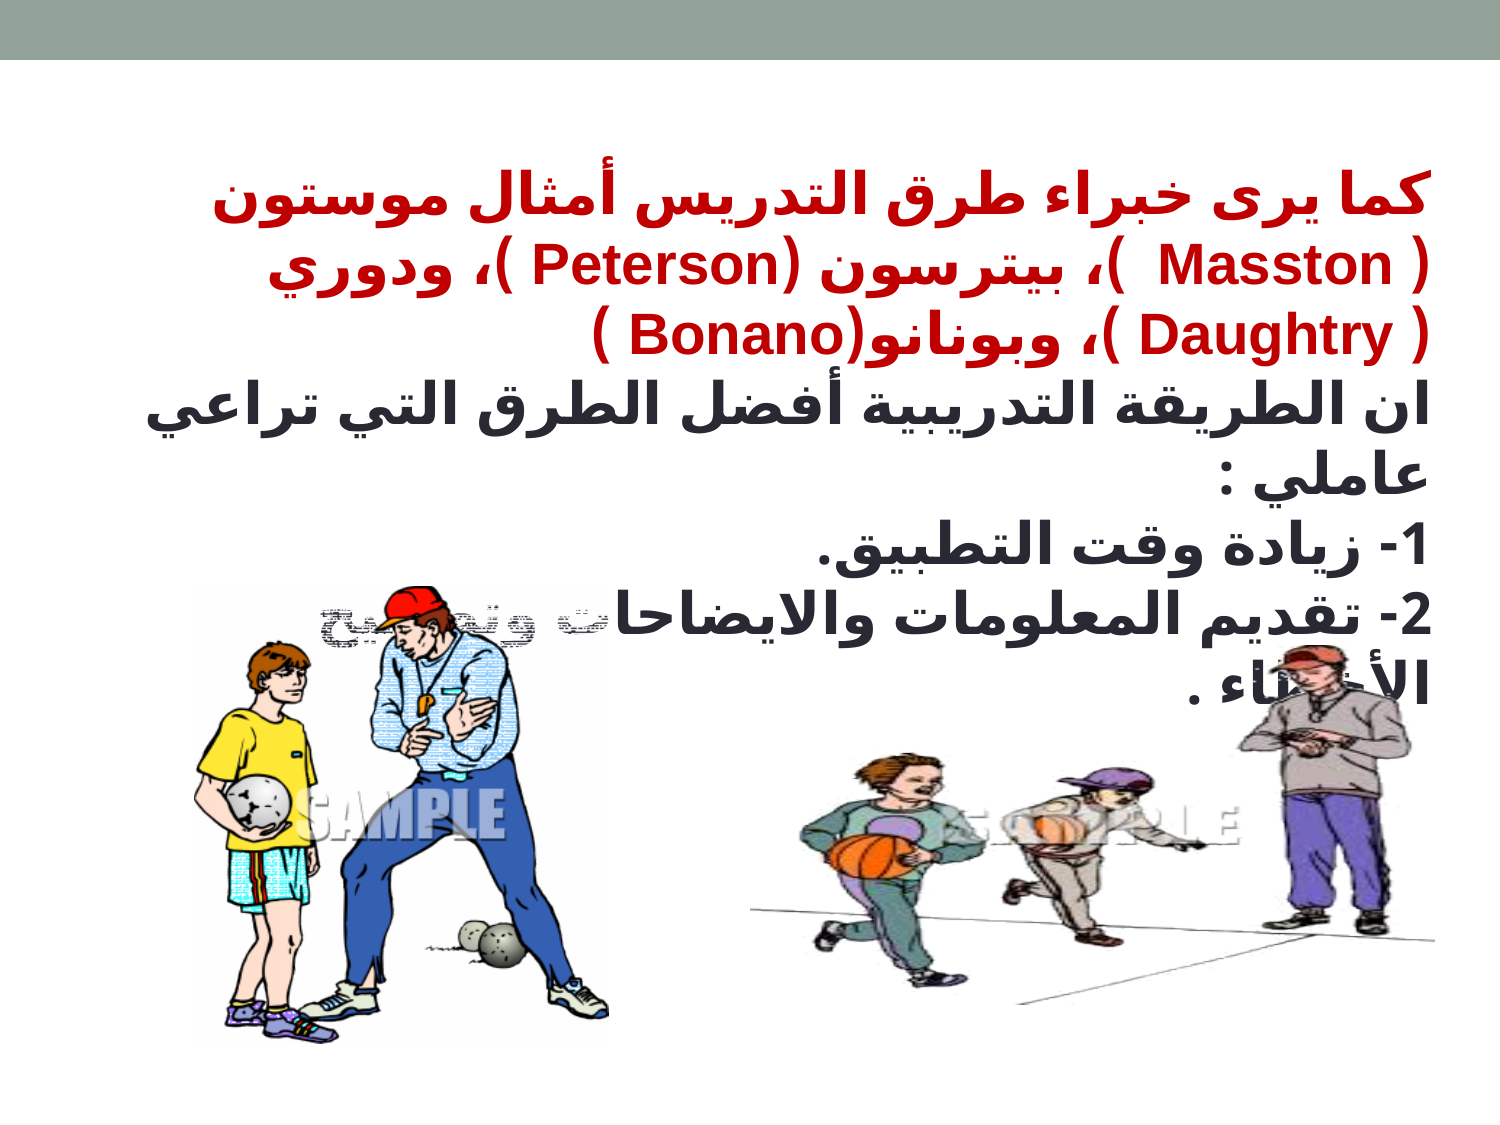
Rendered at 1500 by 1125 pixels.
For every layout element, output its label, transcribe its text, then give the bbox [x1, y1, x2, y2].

text_box كما يرى خبراء طرق التدريس أمثال موستون ( Masston )، بيترسون (Peterson )، ودوري ( Daughtry )، وبونانو(Bonano ) ان الطريقة التدريبية أفضل الطرق التي تراعي عاملي : 1- زيادة وقت التطبيق. 2- تقديم المعلومات والايضاحات وتصحيح الأخطاء . [51, 147, 1449, 726]
picture [749, 644, 1435, 1005]
picture [194, 585, 609, 1045]
